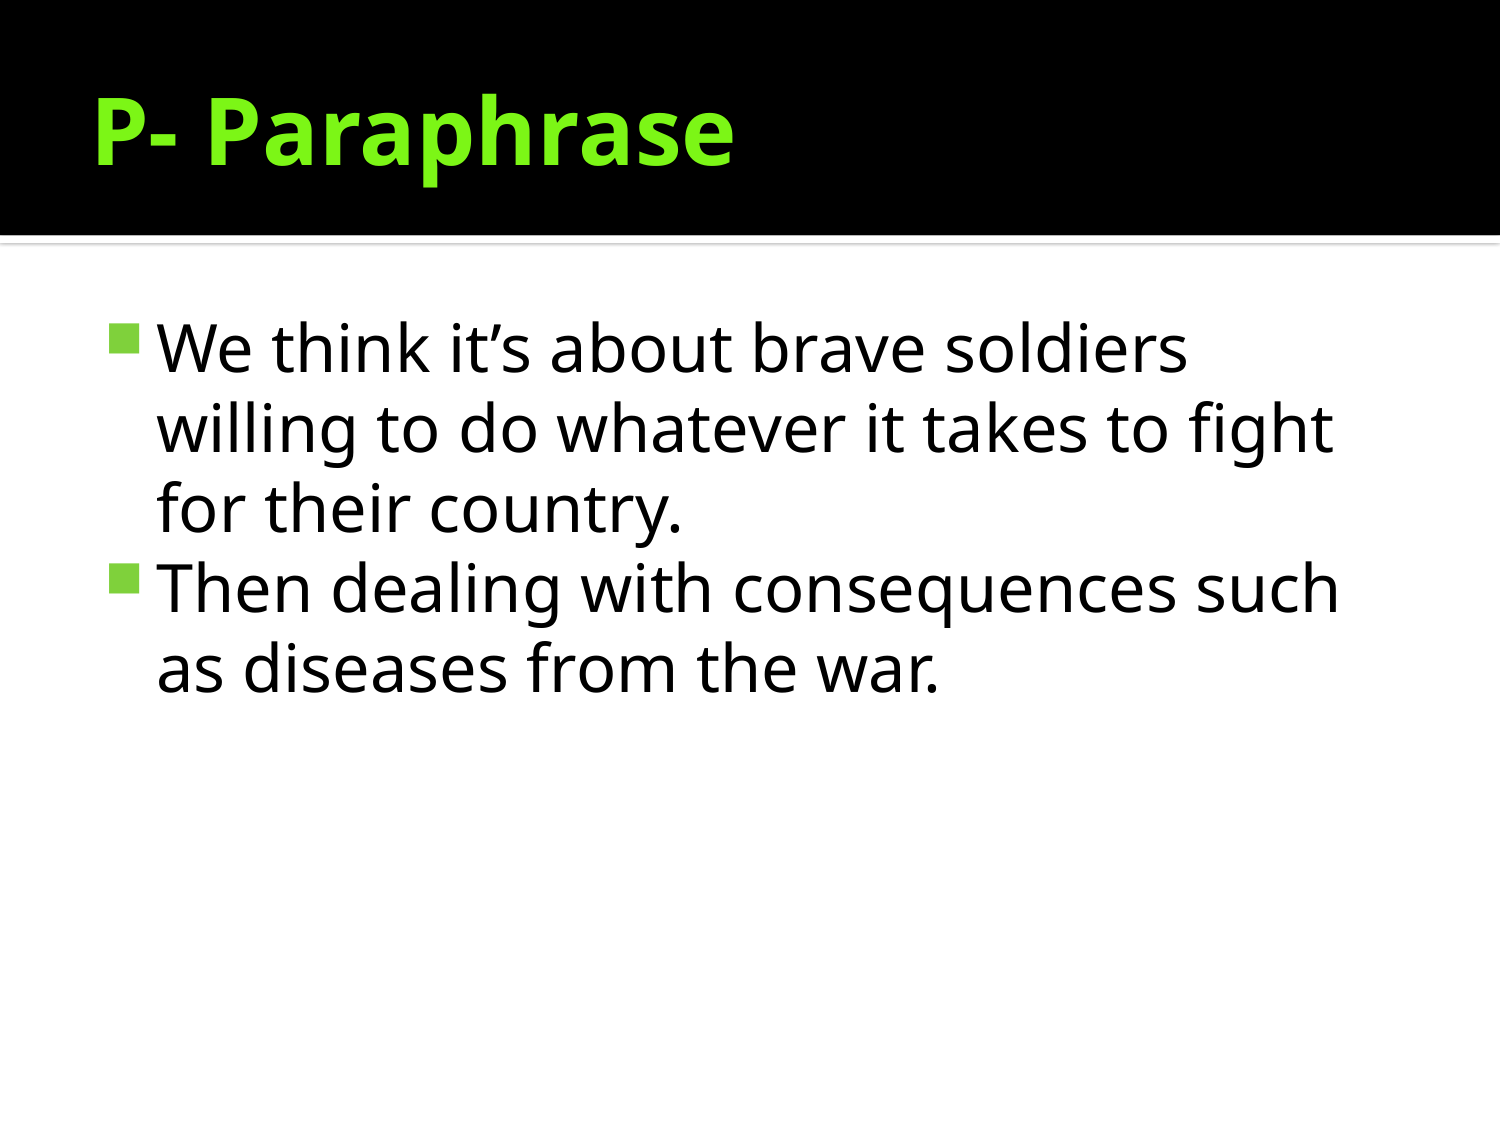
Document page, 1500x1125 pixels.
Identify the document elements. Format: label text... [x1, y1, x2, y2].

list We think it’s about brave soldiers willing to do whatever it takes to fight for their country. Then dealing with consequences such as diseases from the war. [75, 291, 1425, 1050]
title P- Paraphrase [75, 25, 1425, 231]
